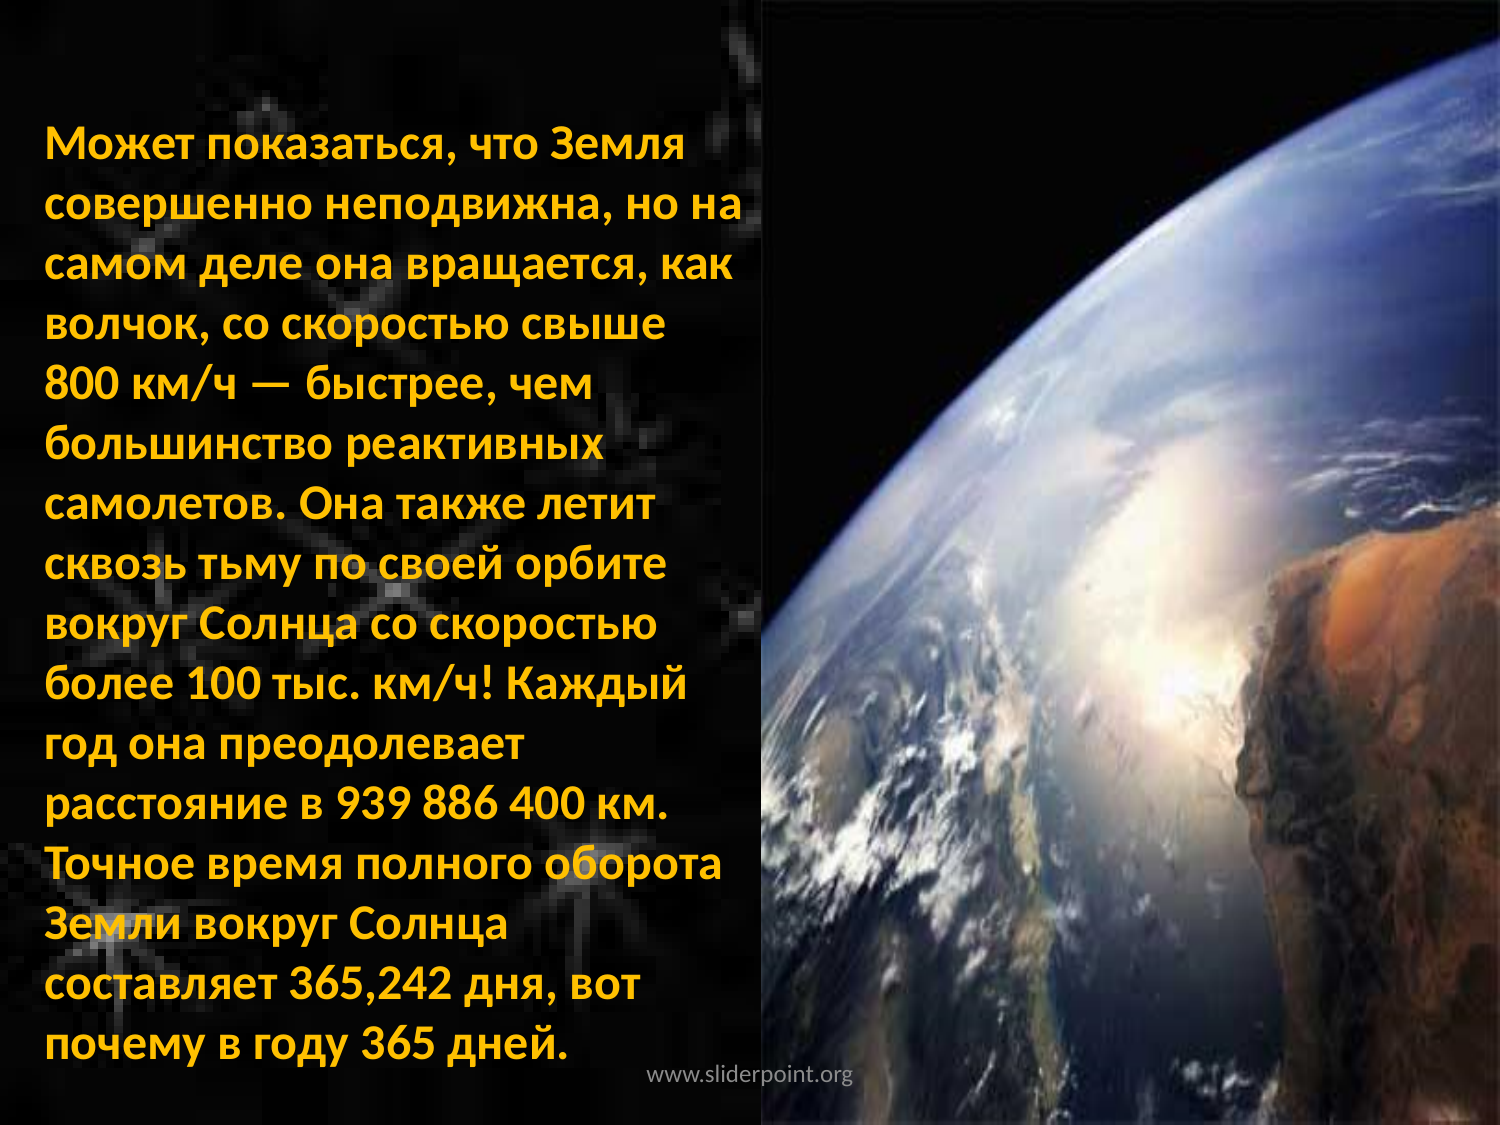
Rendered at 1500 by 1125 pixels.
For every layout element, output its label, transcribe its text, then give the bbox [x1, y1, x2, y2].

footer www.sliderpoint.org [512, 1042, 756, 1103]
picture [0, 0, 1500, 1125]
text_box Может показаться, что Земля совершенно неподвижна, но на самом деле она вращается, как волчок, со скоростью свыше 800 км/ч — быстрее, чем большинство реактивных самолетов. Она также летит сквозь тьму по своей орбите вокруг Солнца со скоростью более 100 тыс. км/ч! Каждый год она преодолевает расстояние в 939 886 400 км. Точное время полного оборота Земли вокруг Солнца составляет 365,242 дня, вот почему в году 365 дней. [29, 101, 756, 1077]
